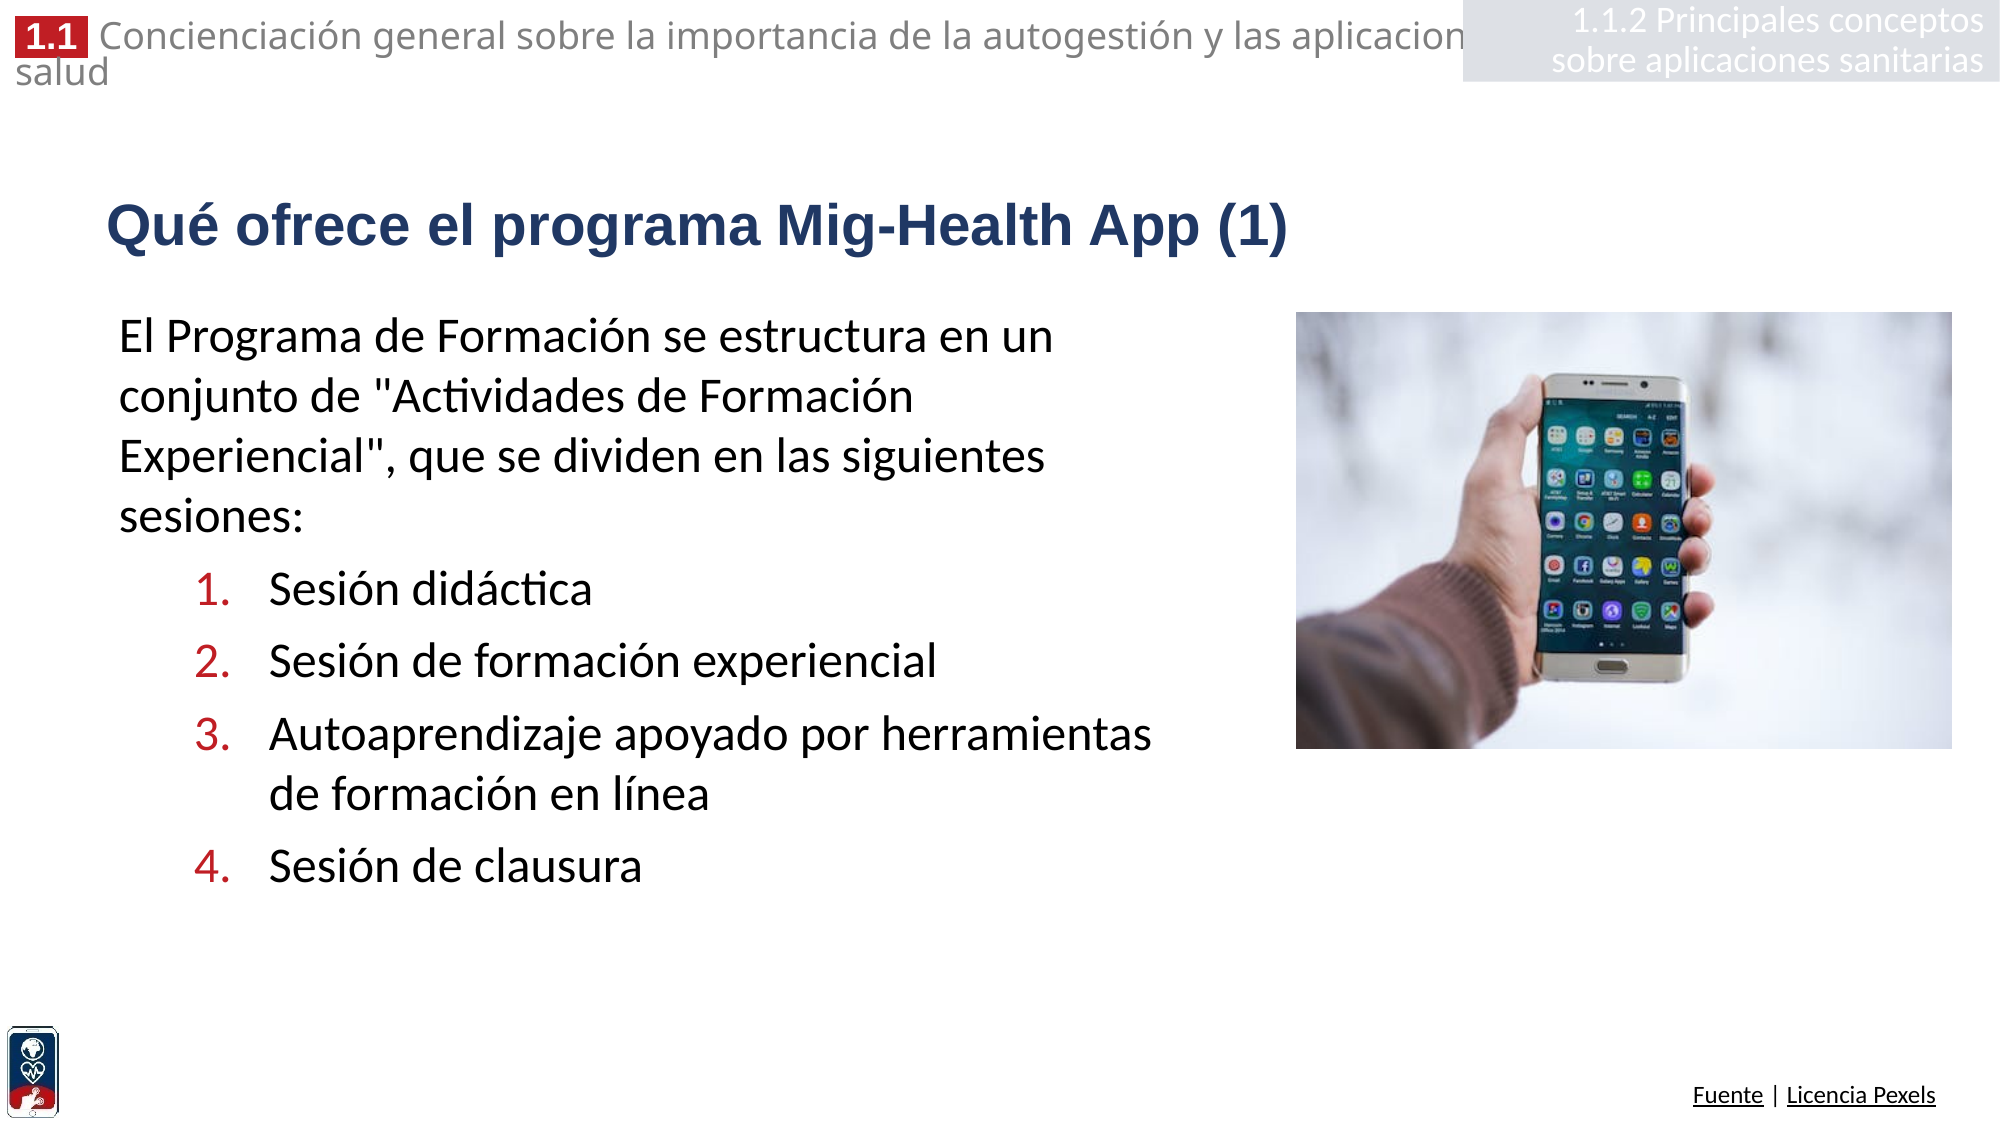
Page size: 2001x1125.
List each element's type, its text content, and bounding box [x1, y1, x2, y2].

list El Programa de Formación se estructura en un conjunto de "Actividades de Formación Experiencial", que se dividen en las siguientes sesiones: Sesión didáctica Sesión de formación experiencial Autoaprendizaje apoyado por herramientas de formación en línea Sesión de clausura [91, 295, 1208, 1094]
picture [7, 1026, 59, 1118]
text_box 1.1.2 Principales conceptos sobre aplicaciones sanitarias [1463, 0, 2000, 82]
picture [1296, 312, 1952, 749]
title Qué ofrece el programa Mig-Health App (1) [91, 177, 1906, 277]
text_box Fuente | Licencia Pexels [512, 1070, 1952, 1116]
